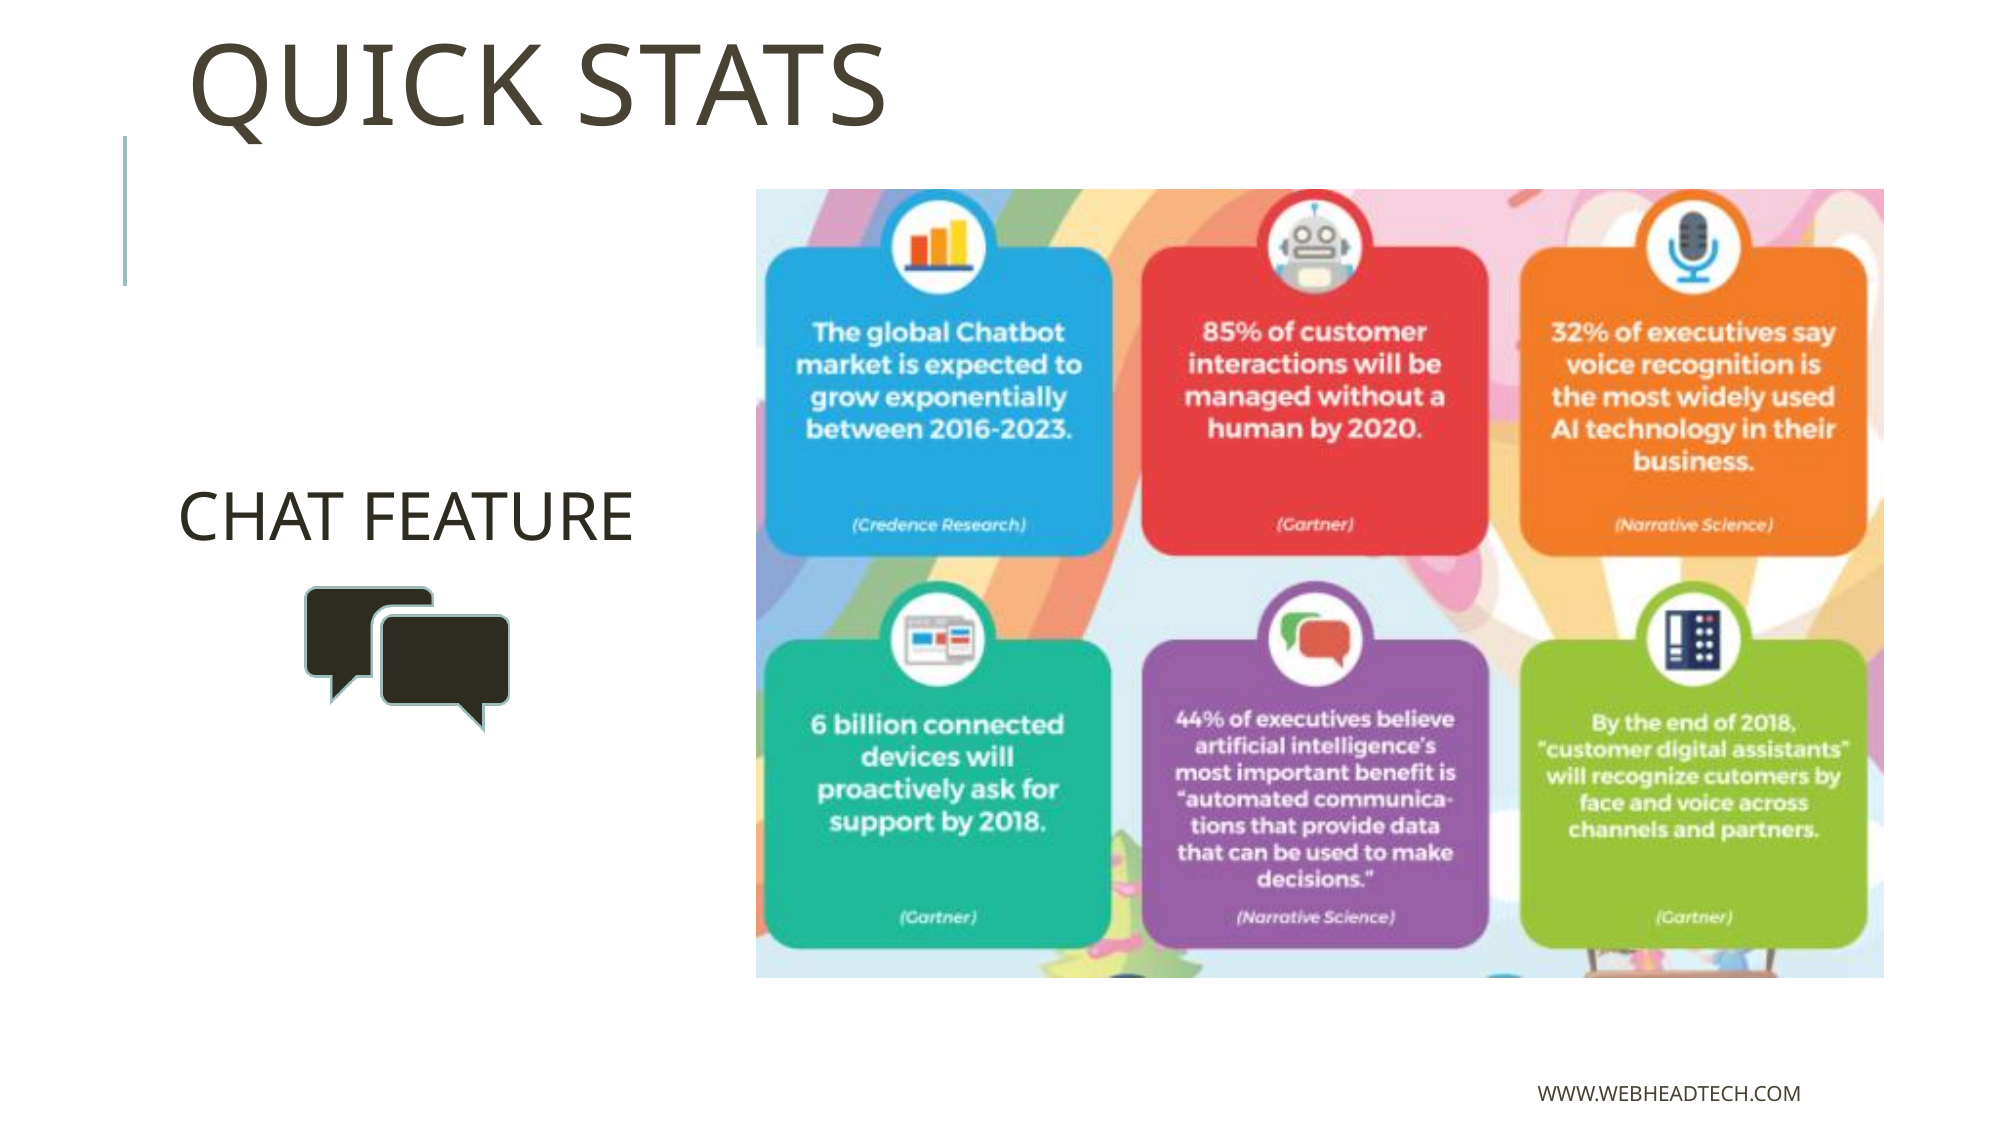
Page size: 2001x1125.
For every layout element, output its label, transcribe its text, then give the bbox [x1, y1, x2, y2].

picture [756, 188, 1884, 979]
title Quick stats [170, 32, 1896, 250]
footer www.webheadtech.com [848, 1070, 1817, 1116]
picture [285, 536, 529, 780]
text_box CHAT FEATURE [146, 466, 668, 562]
